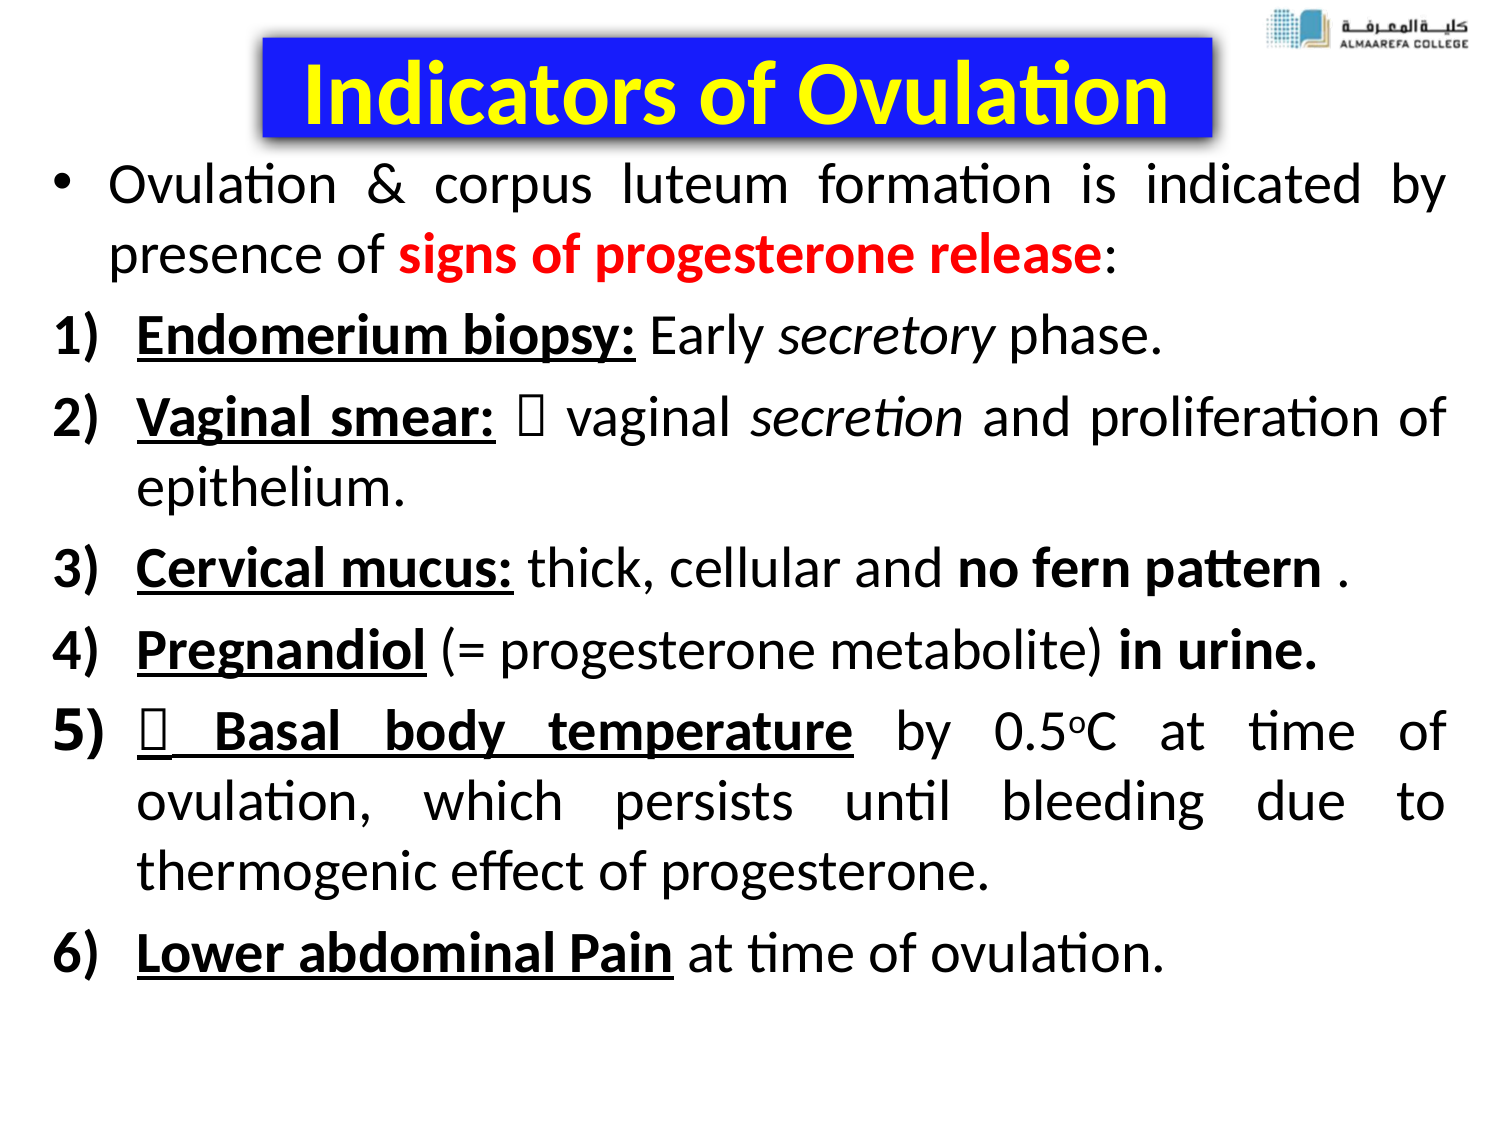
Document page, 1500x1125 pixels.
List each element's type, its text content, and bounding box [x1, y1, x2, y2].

picture [1262, 0, 1473, 65]
list Ovulation & corpus luteum formation is indicated by presence of signs of progesterone release: Endomerium biopsy: Early secretory phase. Vaginal smear:  vaginal secretion and proliferation of epithelium. Cervical mucus: thick, cellular and no fern pattern . Pregnandiol (= progesterone metabolite) in urine.  Basal body temperature by 0.5oC at time of ovulation, which persists until bleeding due to thermogenic effect of progesterone. Lower abdominal Pain at time of ovulation. [37, 137, 1463, 1063]
title Indicators of Ovulation [262, 37, 1213, 137]
